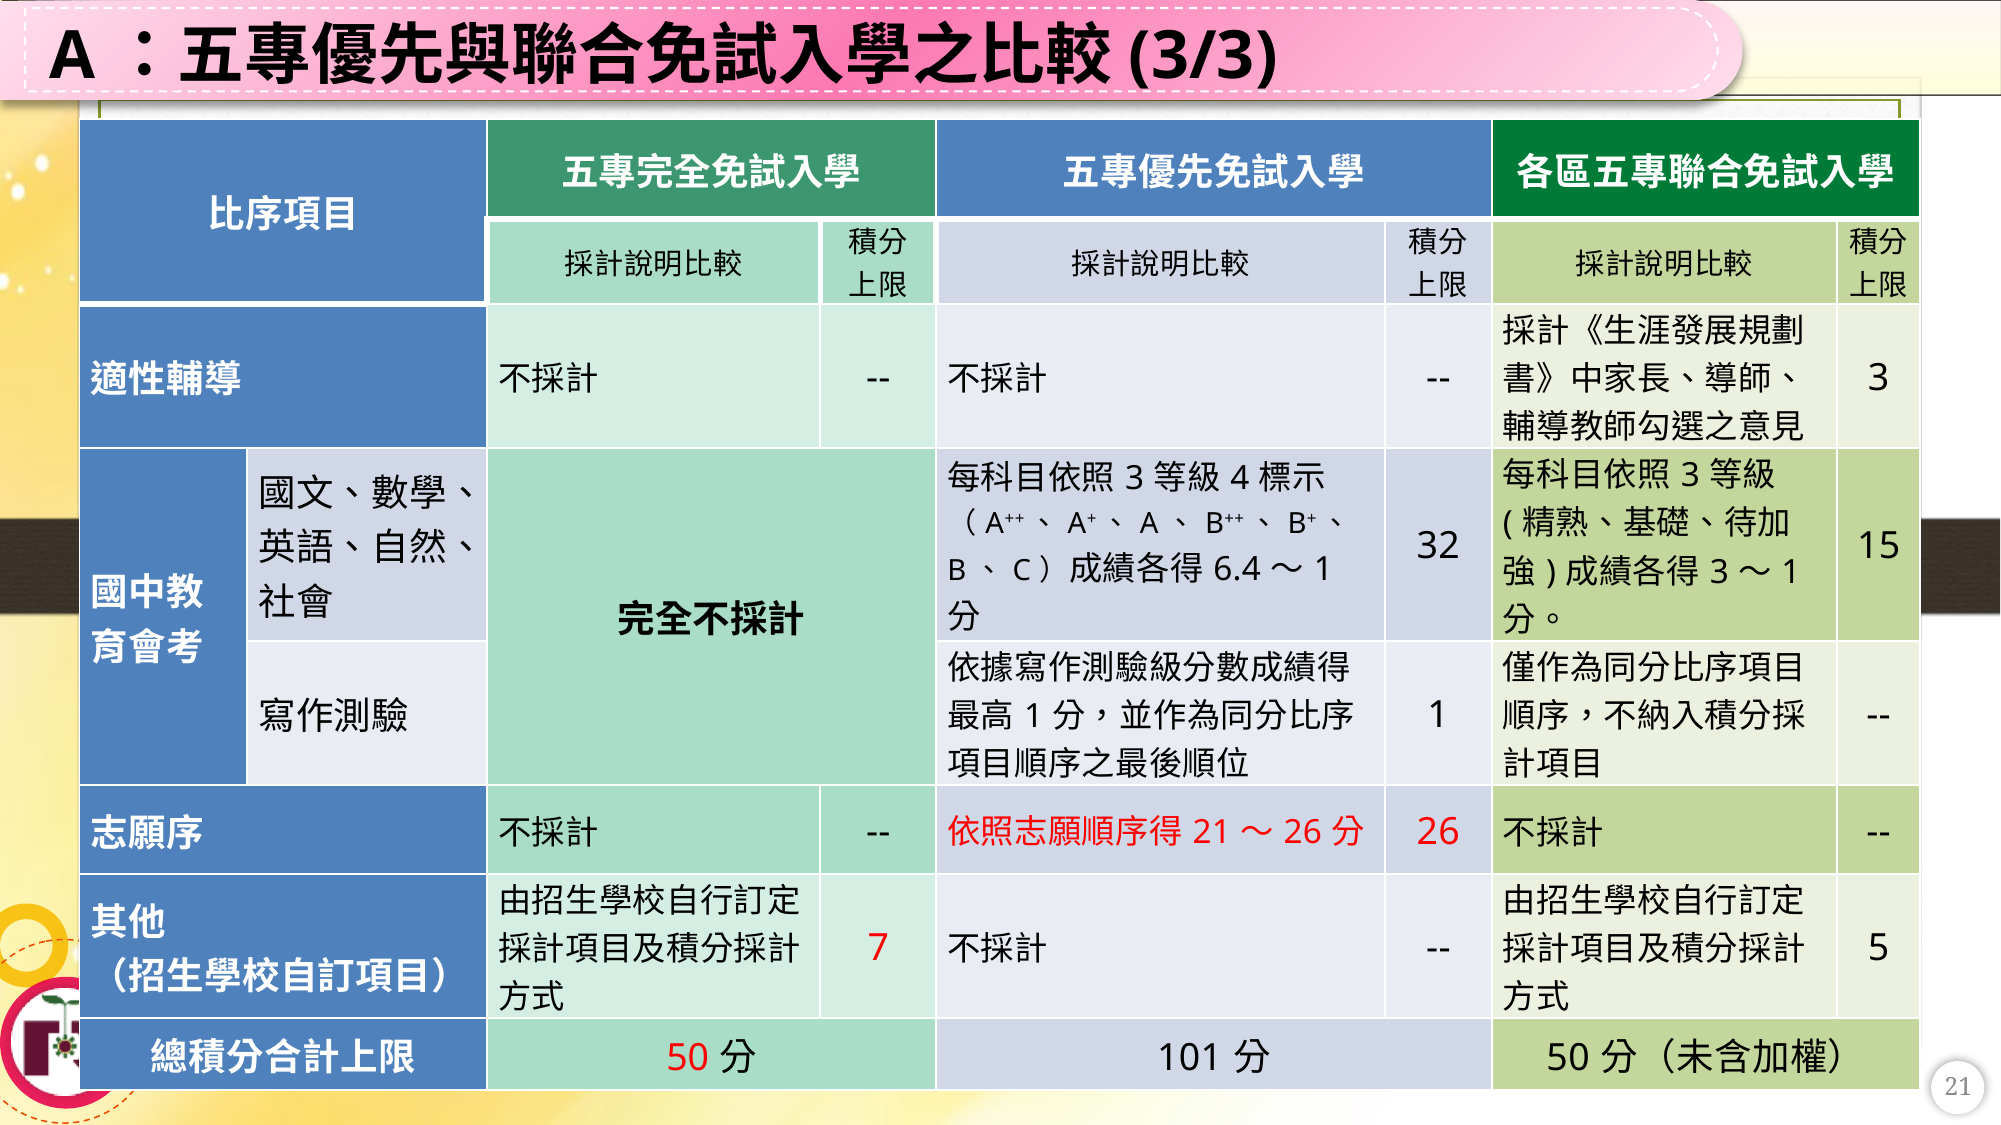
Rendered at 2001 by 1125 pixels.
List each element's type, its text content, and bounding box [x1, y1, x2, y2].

table_cell 國文、數學、英語、自然、社會 [248, 449, 486, 640]
table_cell 國中教育會考 [80, 449, 246, 784]
picture [0, 920, 52, 971]
table_header 五專完全免試入學 [488, 120, 935, 216]
table_cell -- [1838, 786, 1919, 873]
table_cell 積分 上限 [1386, 222, 1491, 303]
table_cell 每科目依照3等級4標示 （A++、A+、A、B++、B+、B、C）成績各得6.4～1分 [937, 449, 1384, 640]
table_cell 26 [1386, 786, 1491, 873]
table_cell 依據寫作測驗級分數成績得最高1分，並作為同分比序項目順序之最後順位 [937, 642, 1384, 784]
table_cell 僅作為同分比序項目順序，不納入積分採計項目 [1493, 642, 1836, 784]
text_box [0, 0, 1743, 107]
table_cell 積分 上限 [823, 222, 933, 303]
table_cell 其他 （招生學校自訂項目） [80, 875, 486, 1017]
table_cell -- [1386, 875, 1491, 1017]
table_header 五專優先免試入學 [937, 120, 1491, 216]
table_header 比序項目 [80, 120, 486, 301]
table_cell 由招生學校自行訂定採計項目及積分採計方式 [488, 875, 819, 1017]
table_cell 每科目依照3等級 (精熟、基礎、待加強)成績各得3～1分。 [1493, 449, 1836, 640]
table_cell 1 [1386, 642, 1491, 784]
table_cell 採計說明比較 [490, 222, 818, 303]
table_cell 101分 [937, 1019, 1491, 1089]
table_cell -- [1386, 305, 1491, 447]
table_cell 7 [821, 875, 935, 1017]
table_cell 採計《生涯發展規劃書》中家長、導師、輔導教師勾選之意見 [1493, 305, 1836, 447]
table_cell 不採計 [1493, 786, 1836, 873]
table_cell 總積分合計上限 [80, 1019, 486, 1089]
table_cell -- [1838, 642, 1919, 784]
table_cell -- [821, 786, 935, 873]
table_cell 完全不採計 [488, 449, 935, 784]
table_cell 15 [1838, 449, 1919, 640]
table_cell 50分 [488, 1019, 935, 1089]
table_cell 適性輔導 [80, 307, 486, 447]
table_cell 積分 上限 [1838, 222, 1919, 303]
table_cell 由招生學校自行訂定採計項目及積分採計方式 [1493, 875, 1836, 1017]
table_cell 採計說明比較 [939, 222, 1384, 303]
table_cell 不採計 [488, 305, 819, 447]
table_cell 不採計 [488, 786, 819, 873]
table_cell 不採計 [937, 305, 1384, 447]
table_cell 3 [1838, 305, 1919, 447]
picture [0, 94, 2001, 1125]
table_cell 50分（未含加權） [1493, 1019, 1919, 1089]
table_cell 32 [1386, 449, 1491, 640]
table_cell 寫作測驗 [248, 642, 486, 784]
table_header 各區五專聯合免試入學 [1493, 120, 1919, 216]
table_cell 採計說明比較 [1493, 222, 1836, 303]
table_cell 依照志願順序得21～26分 [937, 786, 1384, 873]
picture [0, 107, 98, 977]
table_cell 5 [1838, 875, 1919, 1017]
table_cell 不採計 [937, 875, 1384, 1017]
table_cell 志願序 [80, 786, 486, 873]
table_cell -- [821, 305, 935, 447]
picture [101, 101, 1898, 118]
